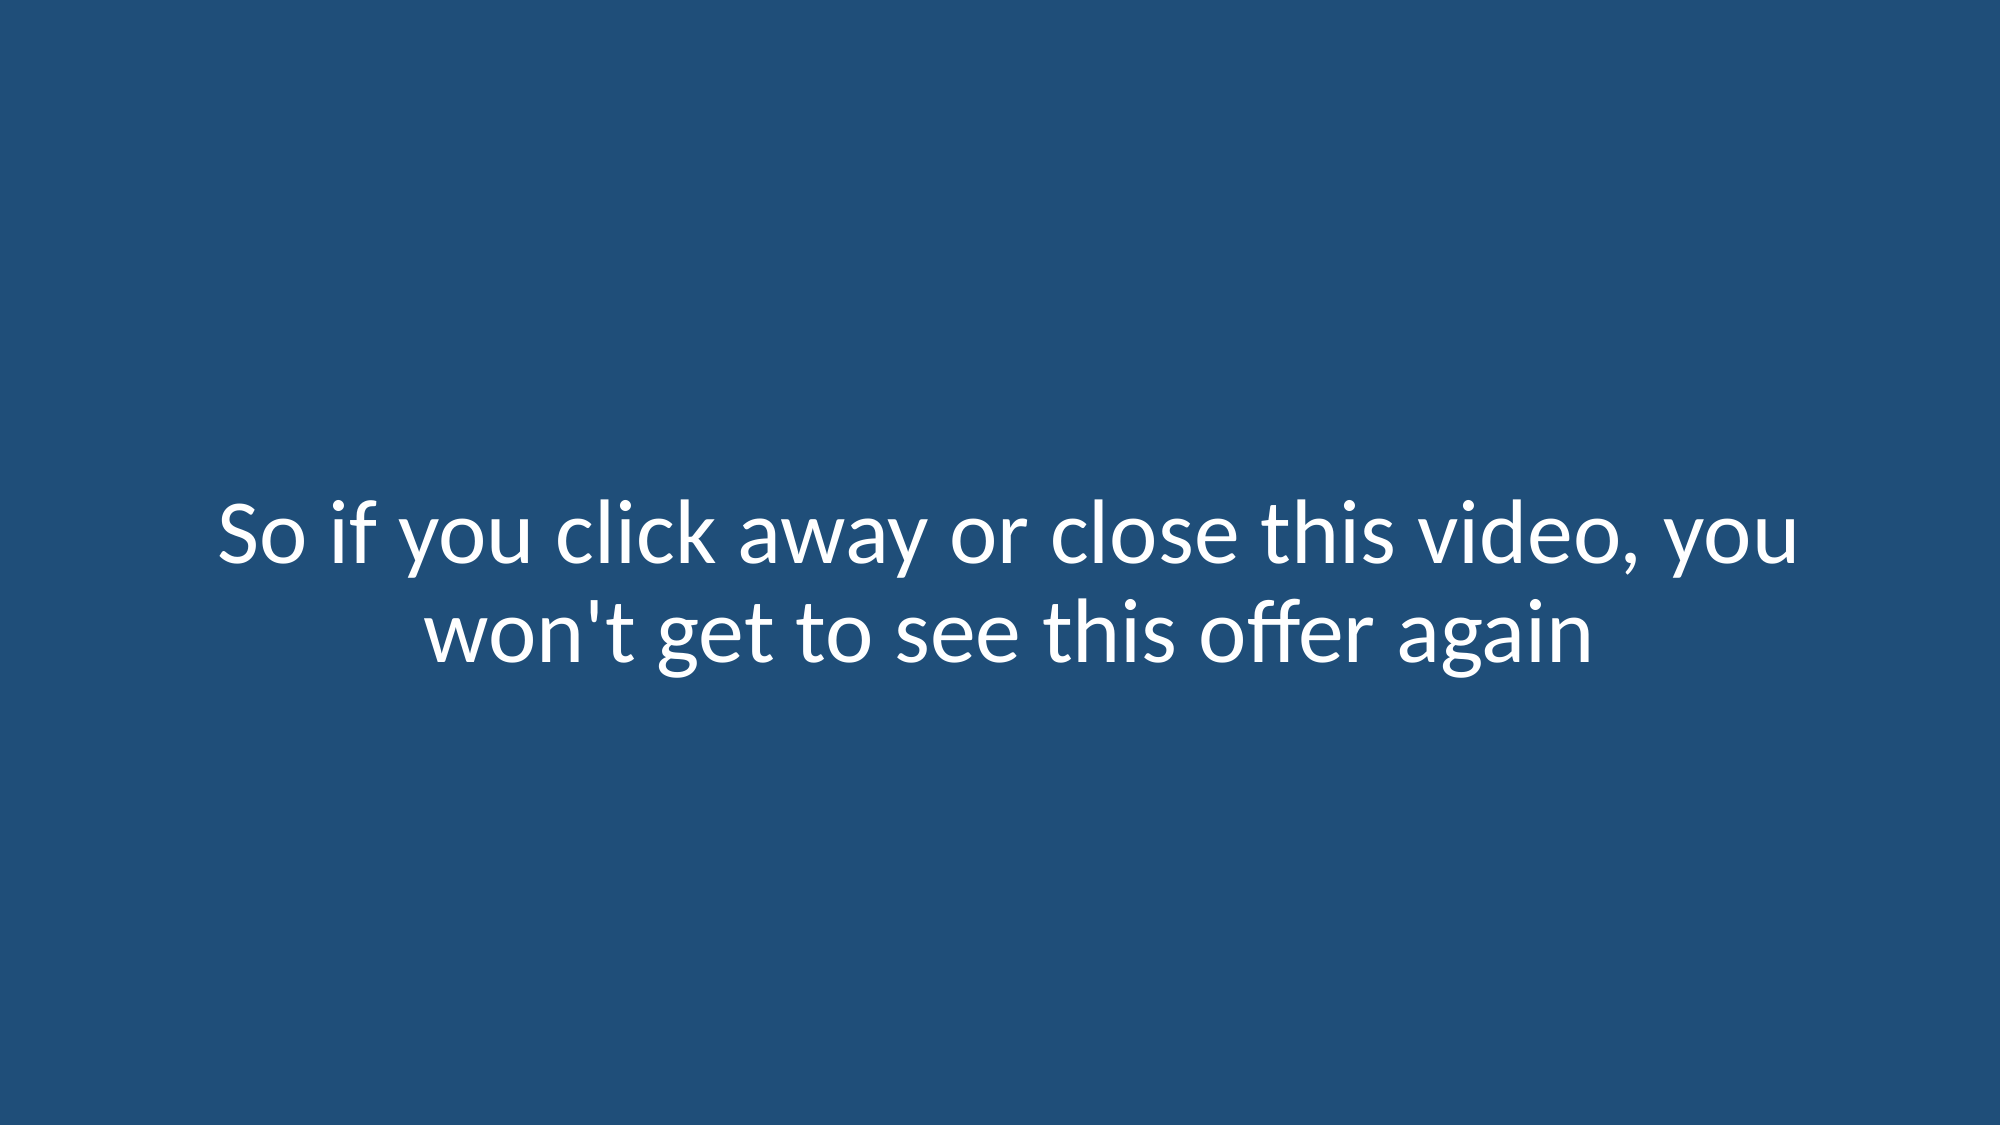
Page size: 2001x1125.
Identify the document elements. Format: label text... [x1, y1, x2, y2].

list So if you click away or close this video, you won't get to see this offer again [147, 476, 1873, 1058]
